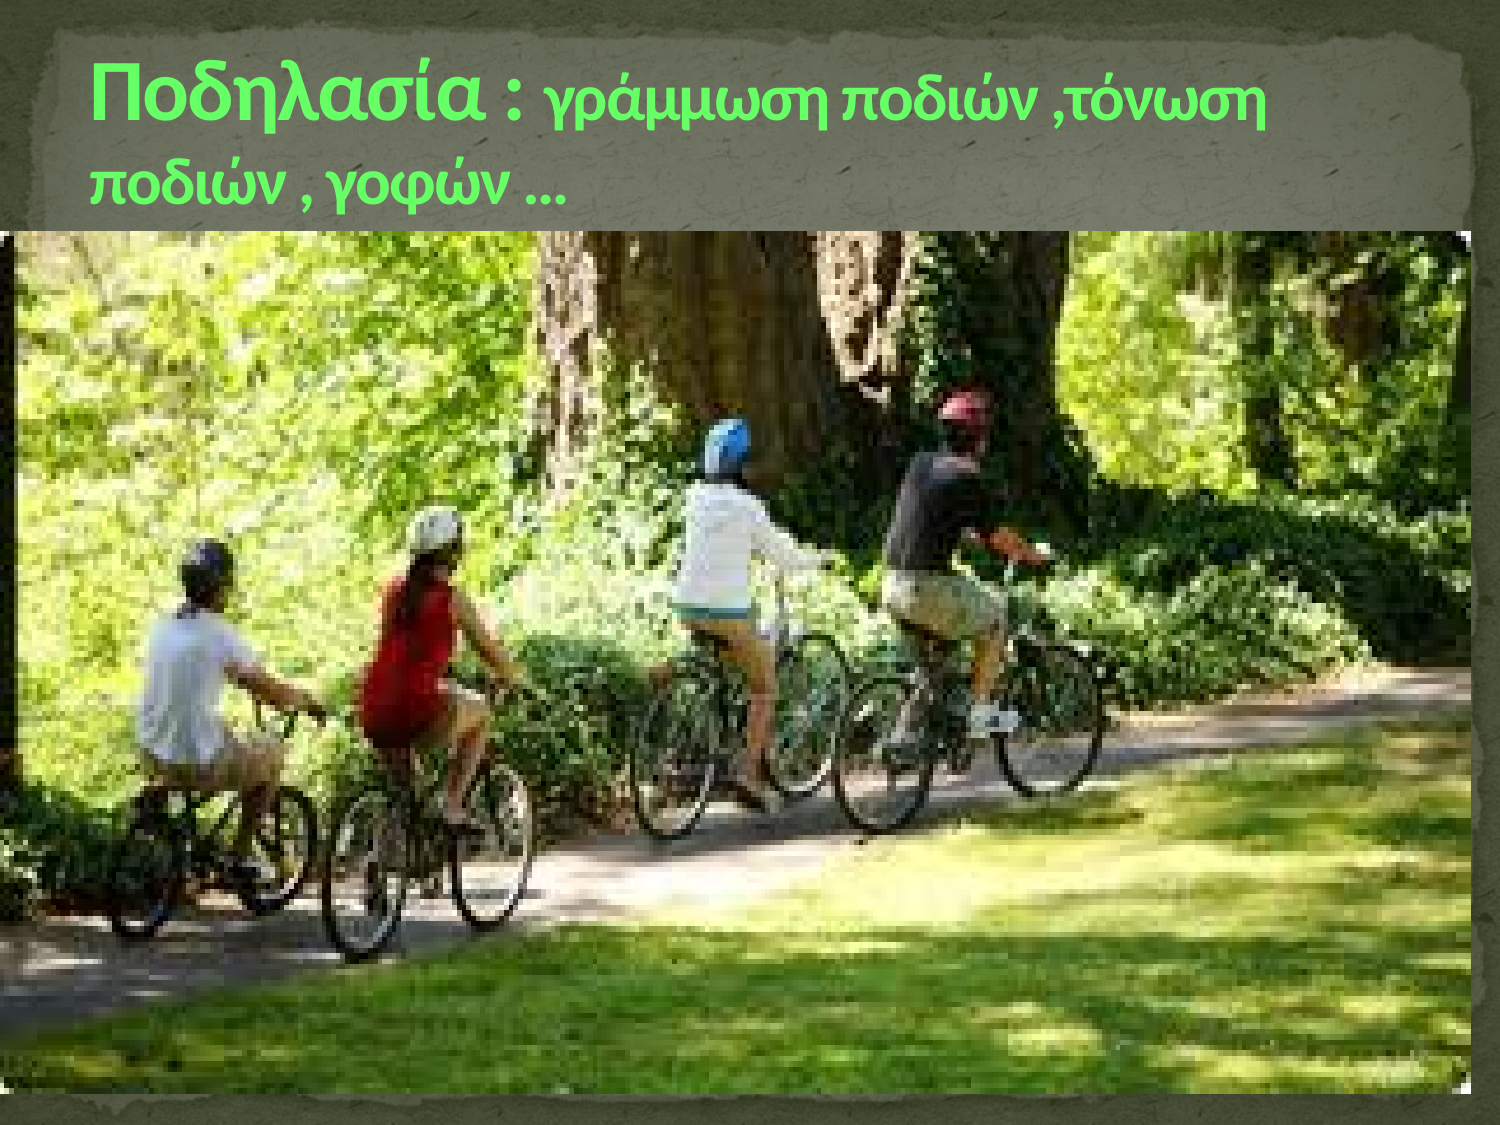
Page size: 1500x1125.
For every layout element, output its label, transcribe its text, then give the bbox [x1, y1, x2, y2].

title Ποδηλασία : γράμμωση ποδιών ,τόνωση ποδιών , γοφών … [74, 24, 1425, 220]
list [2, 234, 1469, 1093]
